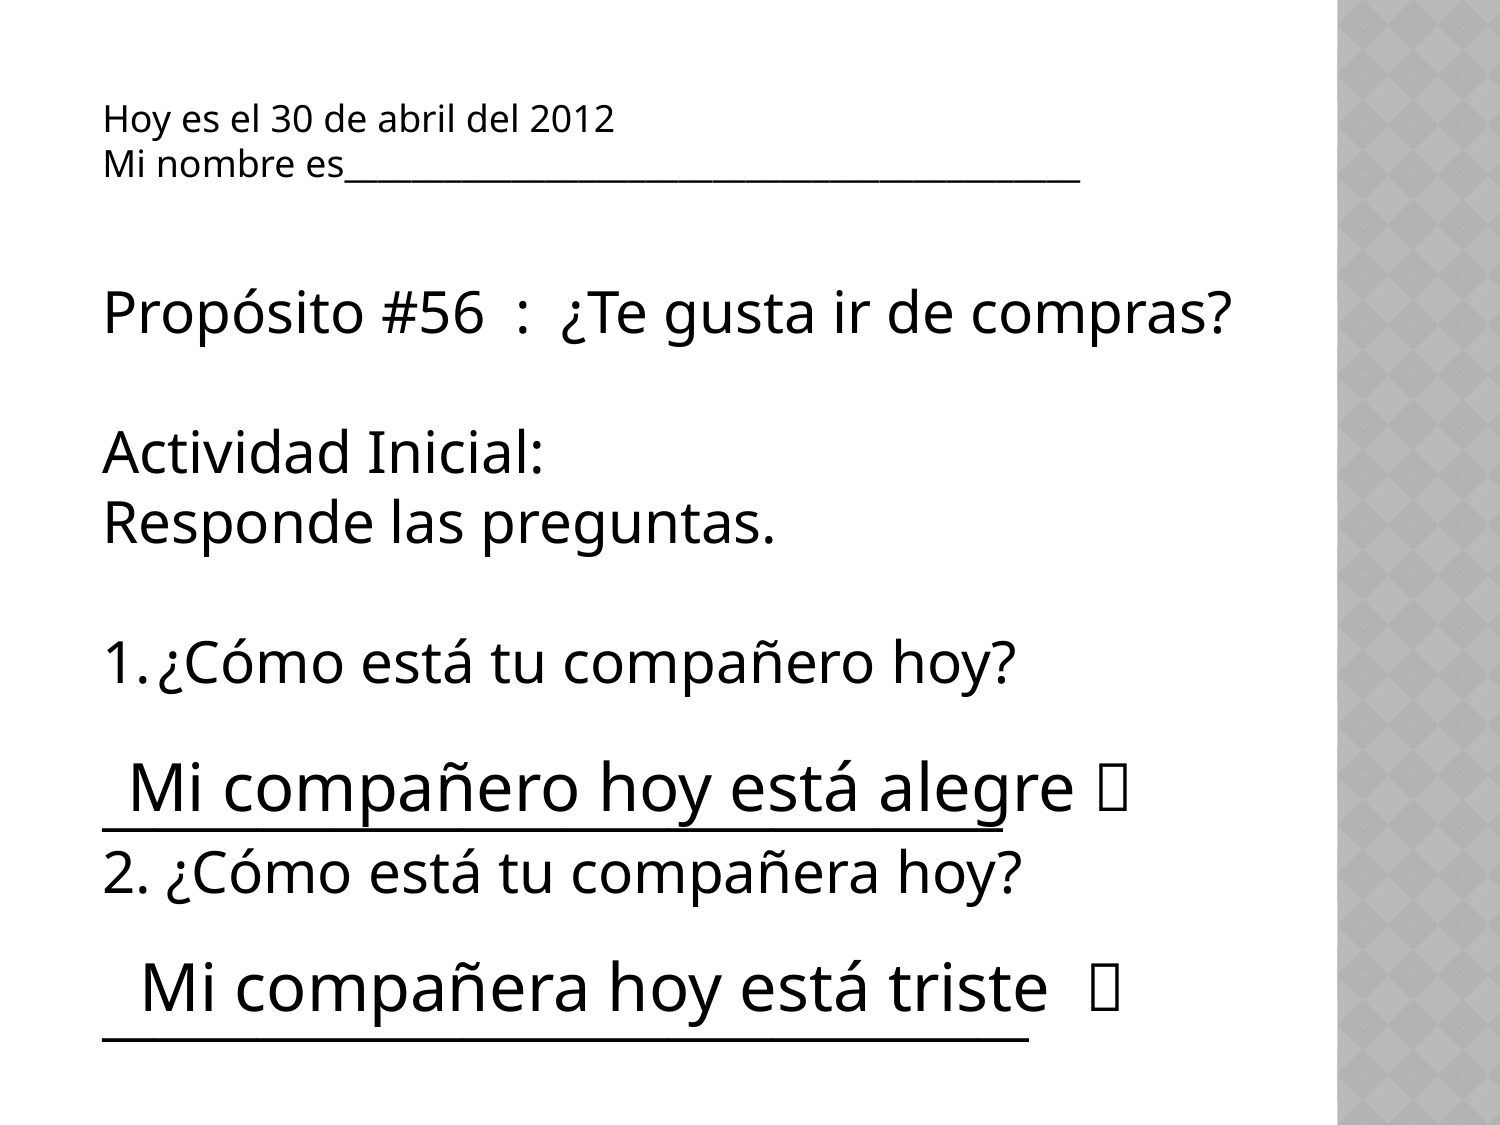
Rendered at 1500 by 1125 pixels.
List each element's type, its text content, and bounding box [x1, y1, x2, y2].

text_box Mi compañera hoy está triste  [124, 937, 1250, 1033]
text_box Mi compañero hoy está alegre  [112, 737, 1213, 833]
text_box Hoy es el 30 de abril del 2012 Mi nombre es____________________________________________ Propósito #56 : ¿Te gusta ir de compras? Actividad Inicial: Responde las preguntas. ¿Cómo está tu compañero hoy? ___________________________________ 2. ¿Cómo está tu compañera hoy? ____________________________________ [87, 87, 1500, 1098]
